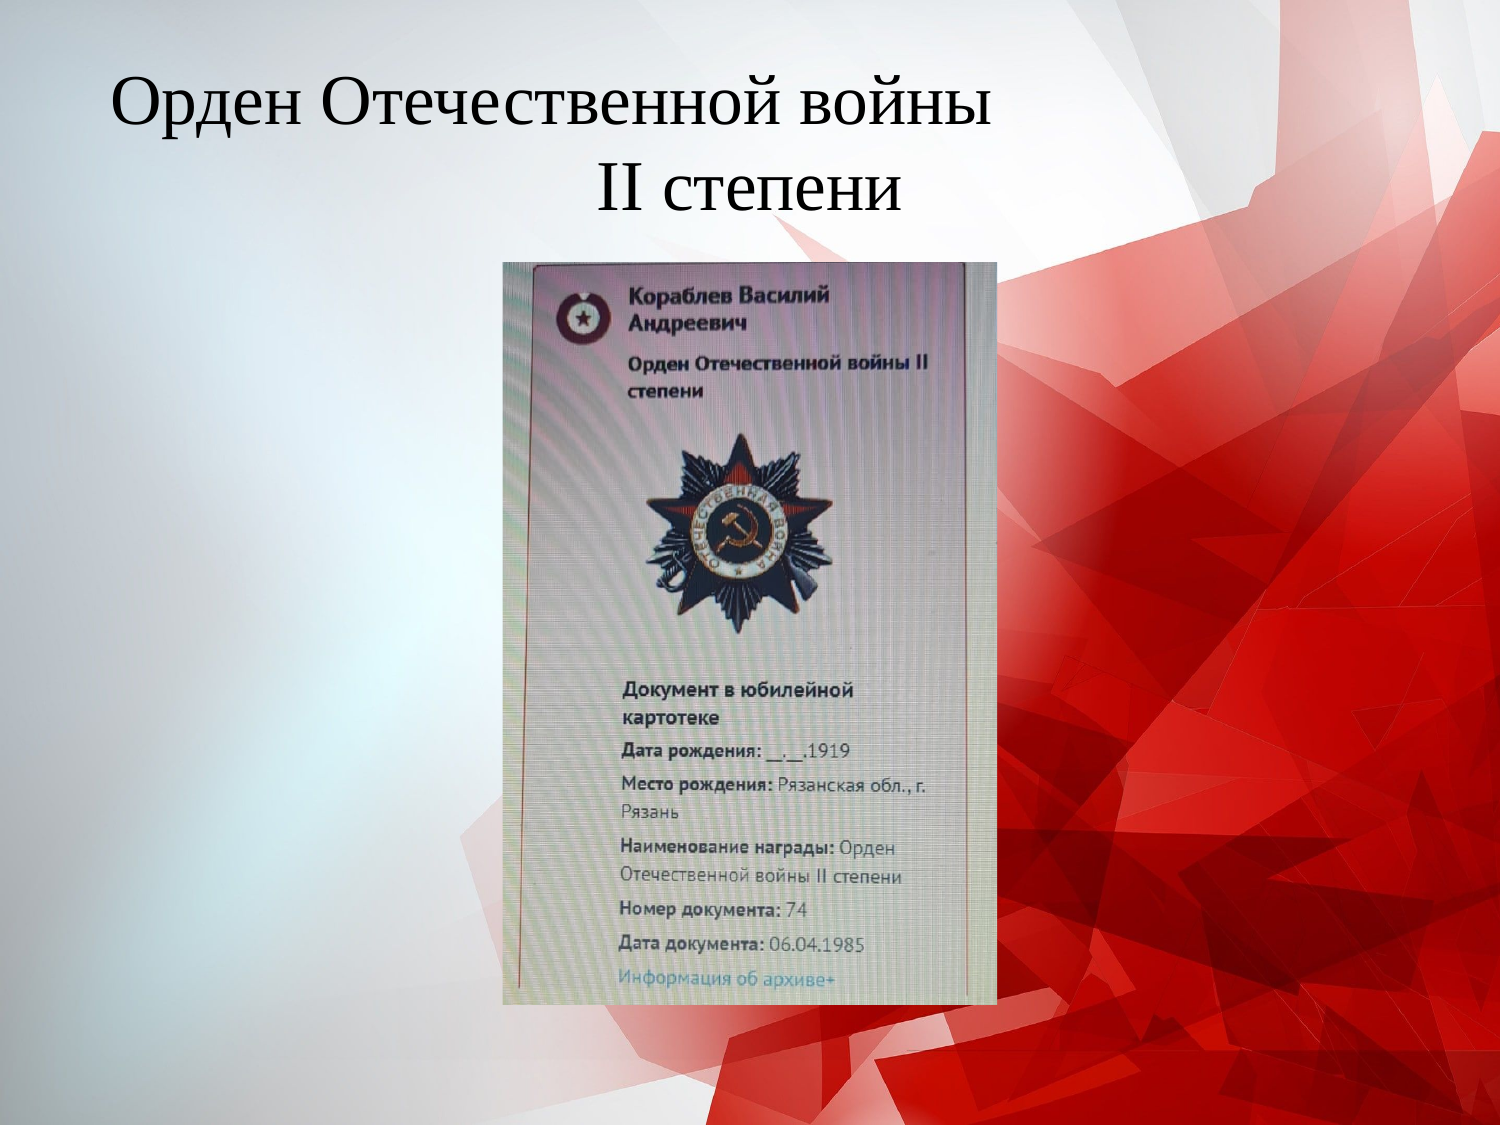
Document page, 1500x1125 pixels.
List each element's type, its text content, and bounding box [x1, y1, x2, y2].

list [502, 262, 998, 1006]
title Орден Отечественной войны II cтепени [75, 45, 1425, 233]
picture [0, 0, 1500, 1125]
